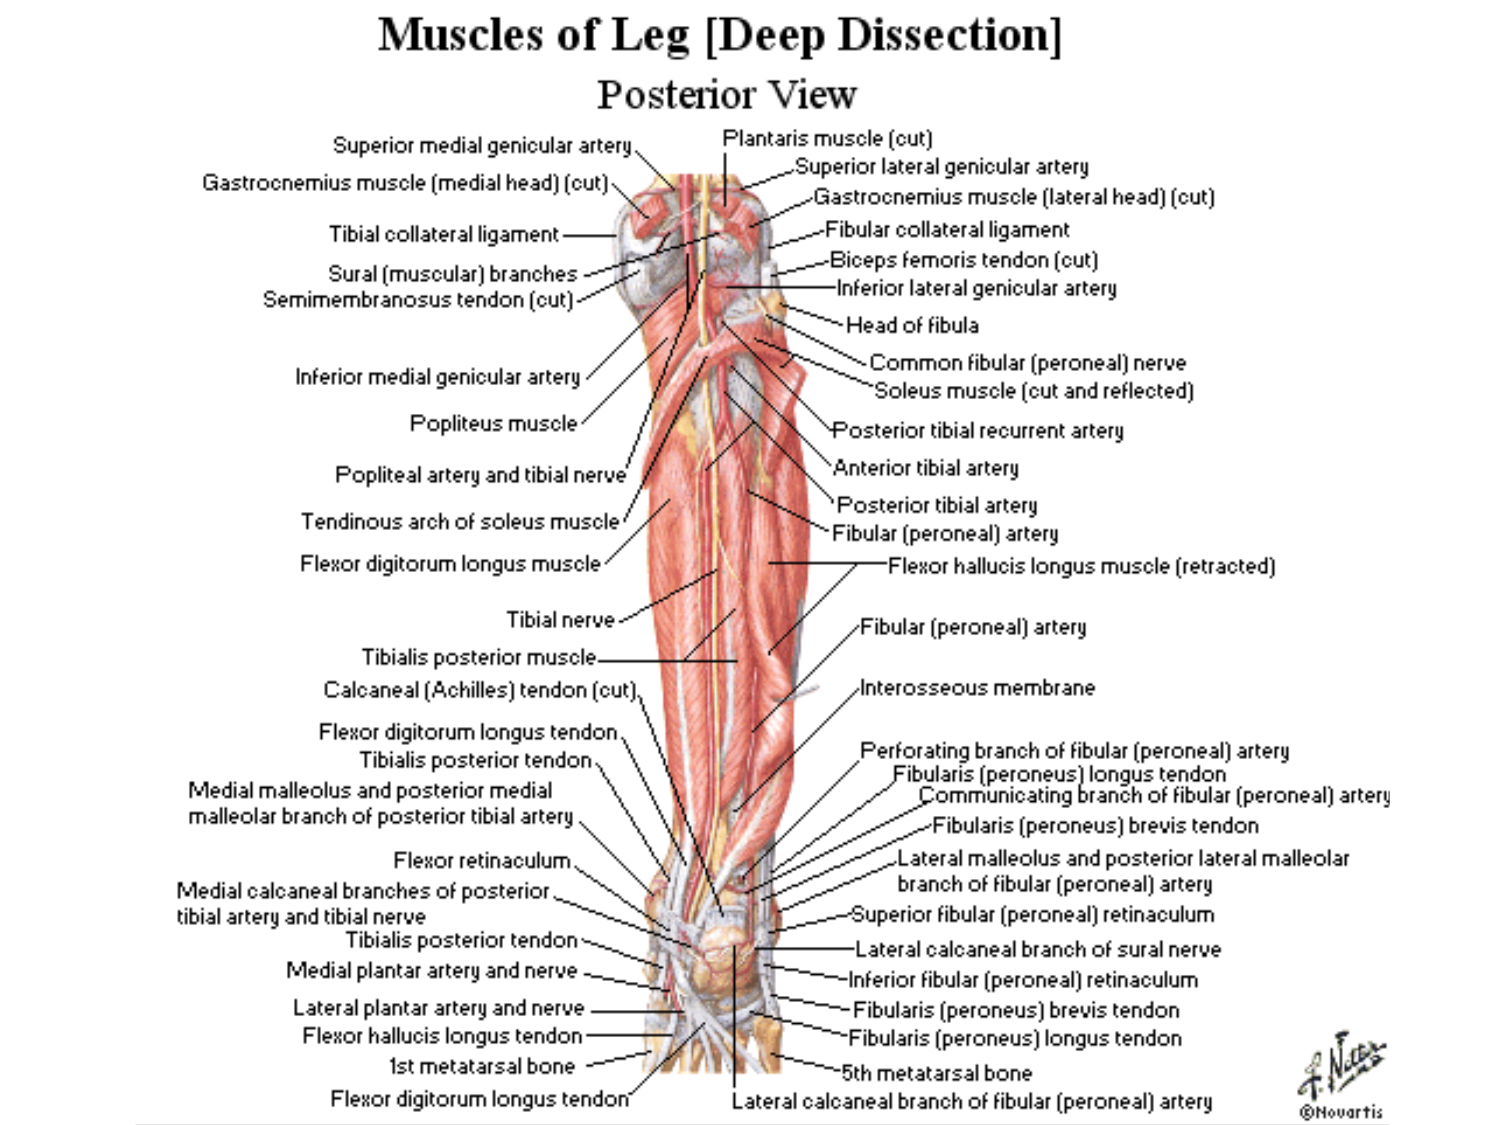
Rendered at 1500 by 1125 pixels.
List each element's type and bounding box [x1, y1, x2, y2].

picture [135, 4, 1390, 1125]
